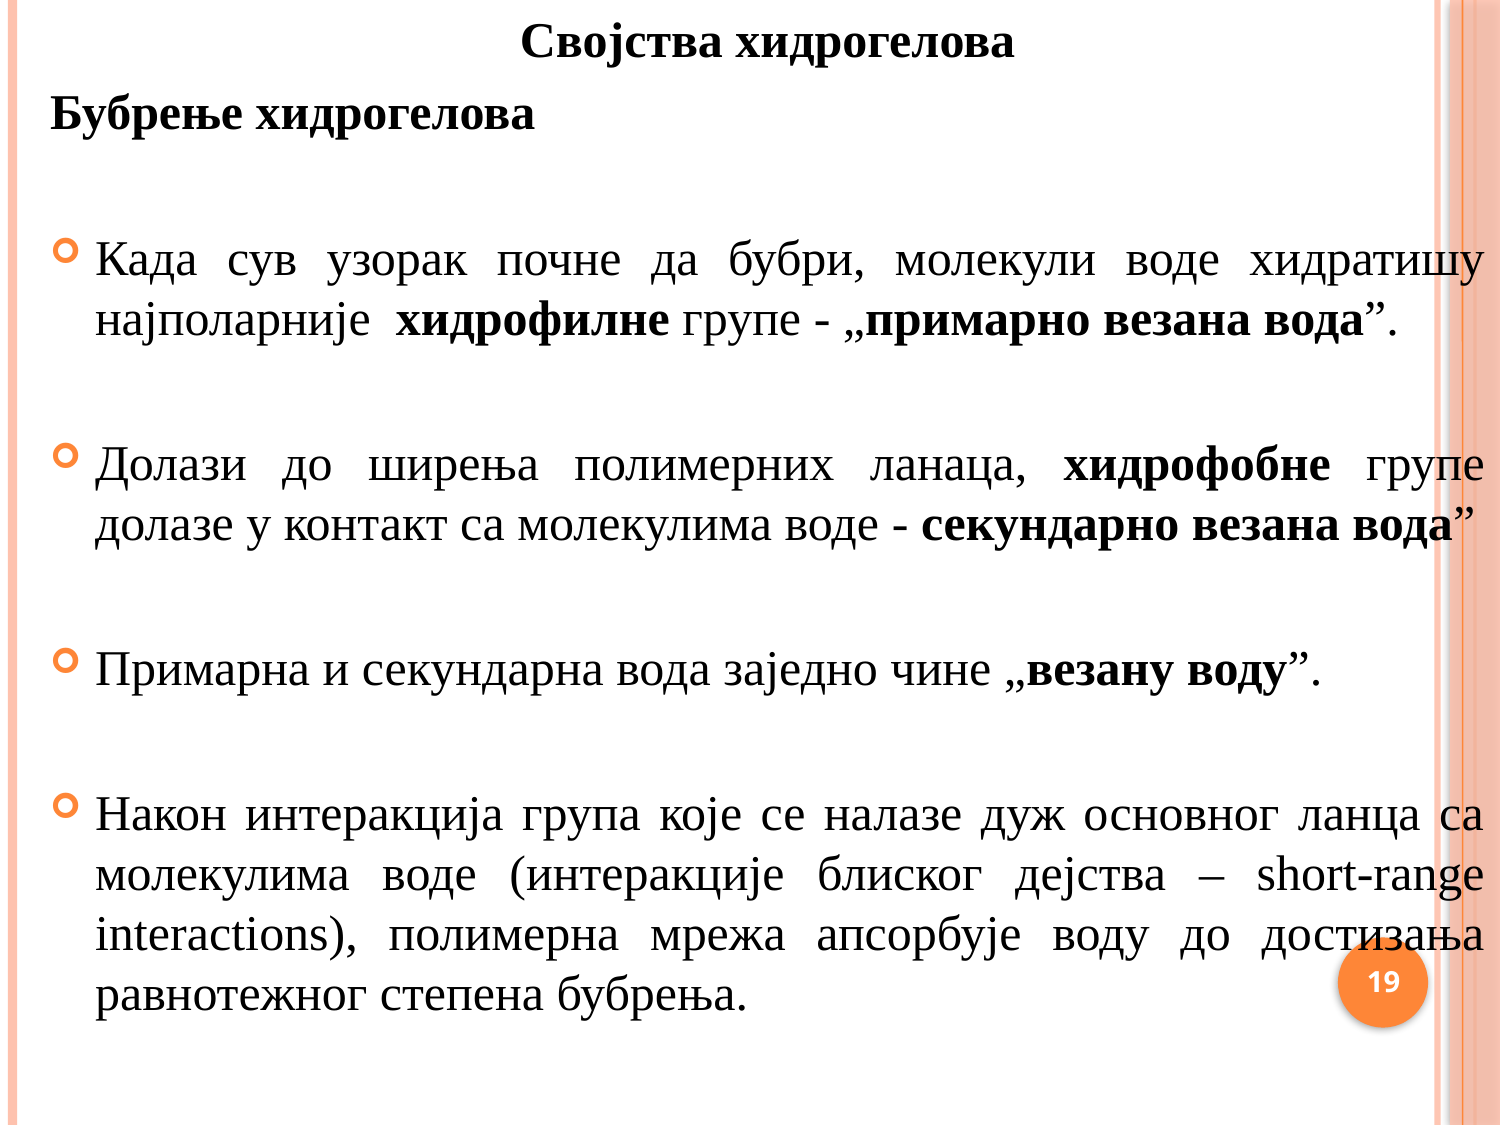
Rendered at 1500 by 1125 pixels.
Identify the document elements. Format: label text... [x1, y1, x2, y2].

list Својства хидрогелова Бубрење хидрогелова Када сув узорак почне да бубри, молекули воде хидратишу најполарније хидрофилне групе - „примарно везана вода”. Долази до ширења полимерних ланаца, хидрофобне групе долазе у контакт са молекулима воде - секундарно везана вода” Примарна и секундарна вода заједно чине „везану воду”. Након интеракција група које се налазе дуж основног ланца са молекулима воде (интеракције блиског дејства – short-range interactions), полимерна мрежа апсорбује воду до достизања равнотежног степена бубрења. [34, 0, 1500, 1125]
